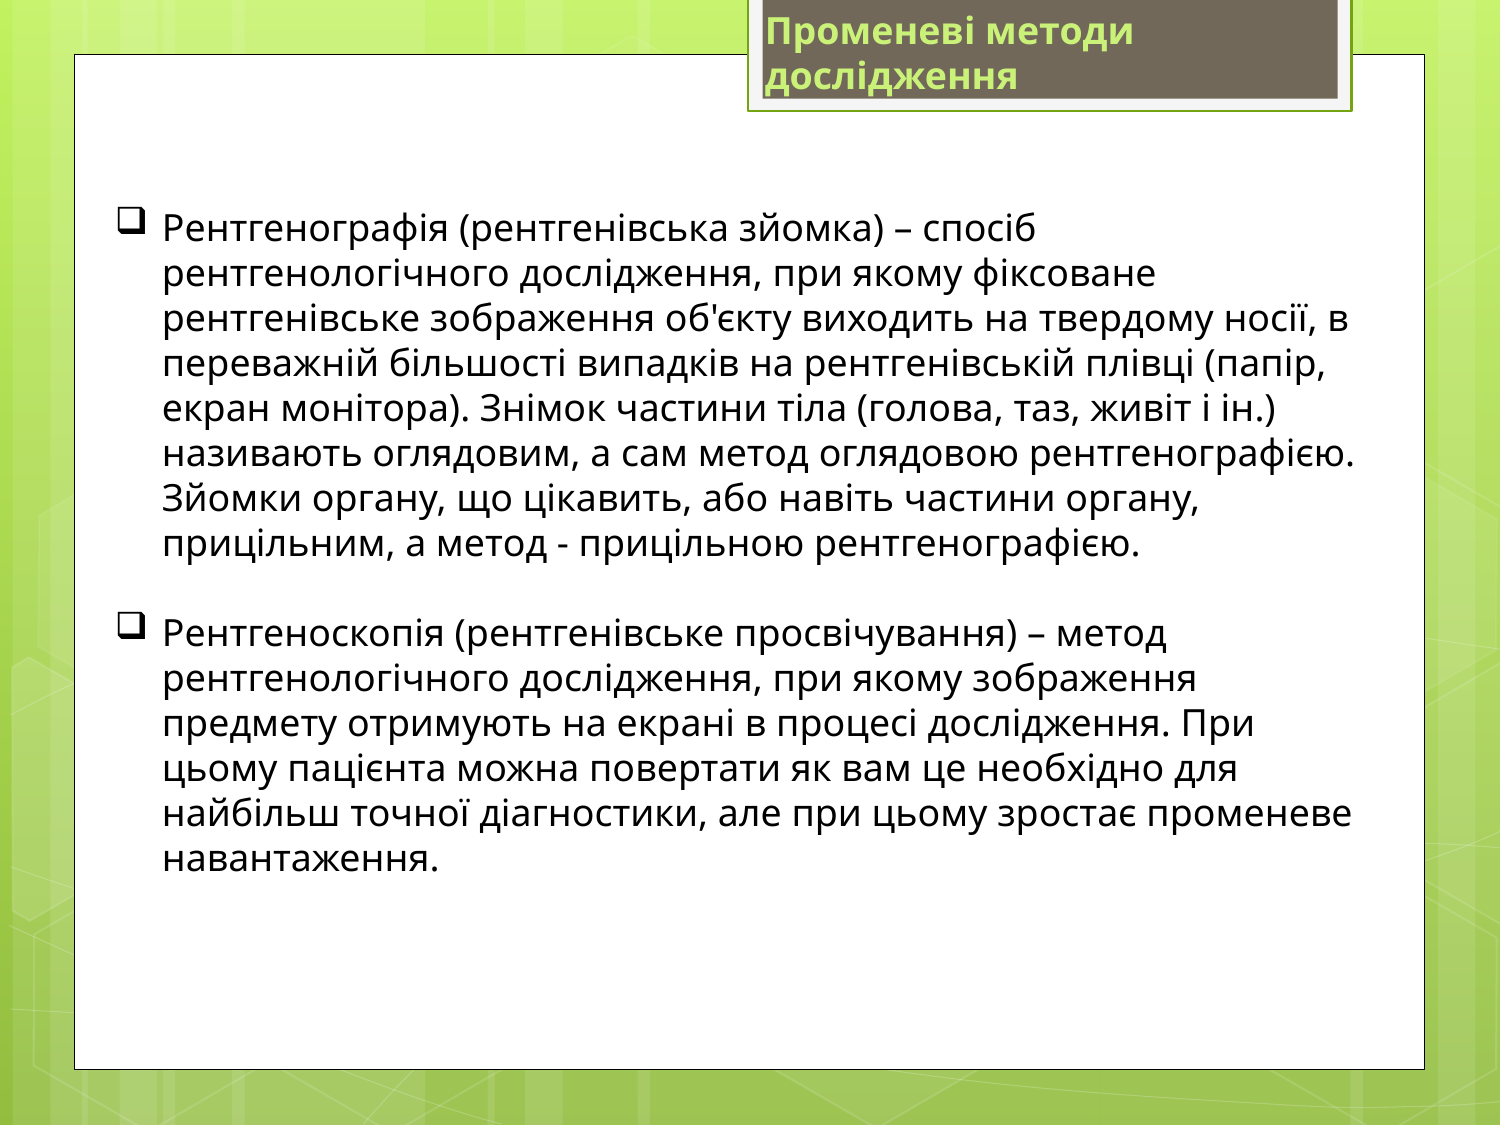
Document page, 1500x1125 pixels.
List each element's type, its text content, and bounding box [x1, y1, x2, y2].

text_box Променеві методи дослідження [750, 0, 1341, 105]
text_box Рентгенографія (рентгенівська зйомка) – спосіб рентгенологічного дослідження, при якому фіксоване рентгенівське зображення об'єкту виходить на твердому носії, в переважній більшості випадків на рентгенівській плівці (папір, екран монітора). Знімок частини тіла (голова, таз, живіт і ін.) називають оглядовим, а сам метод оглядовою рентгенографією. Зйомки органу, що цікавить, або навіть частини органу, прицільним, а метод - прицільною рентгенографією. Рентгеноскопія (рентгенівське просвічування) – метод рентгенологічного дослідження, при якому зображення предмету отримують на екрані в процесі дослідження. При цьому пацієнта можна повертати як вам це необхідно для найбільш точної діагностики, але при цьому зростає променеве навантаження. [100, 196, 1388, 886]
